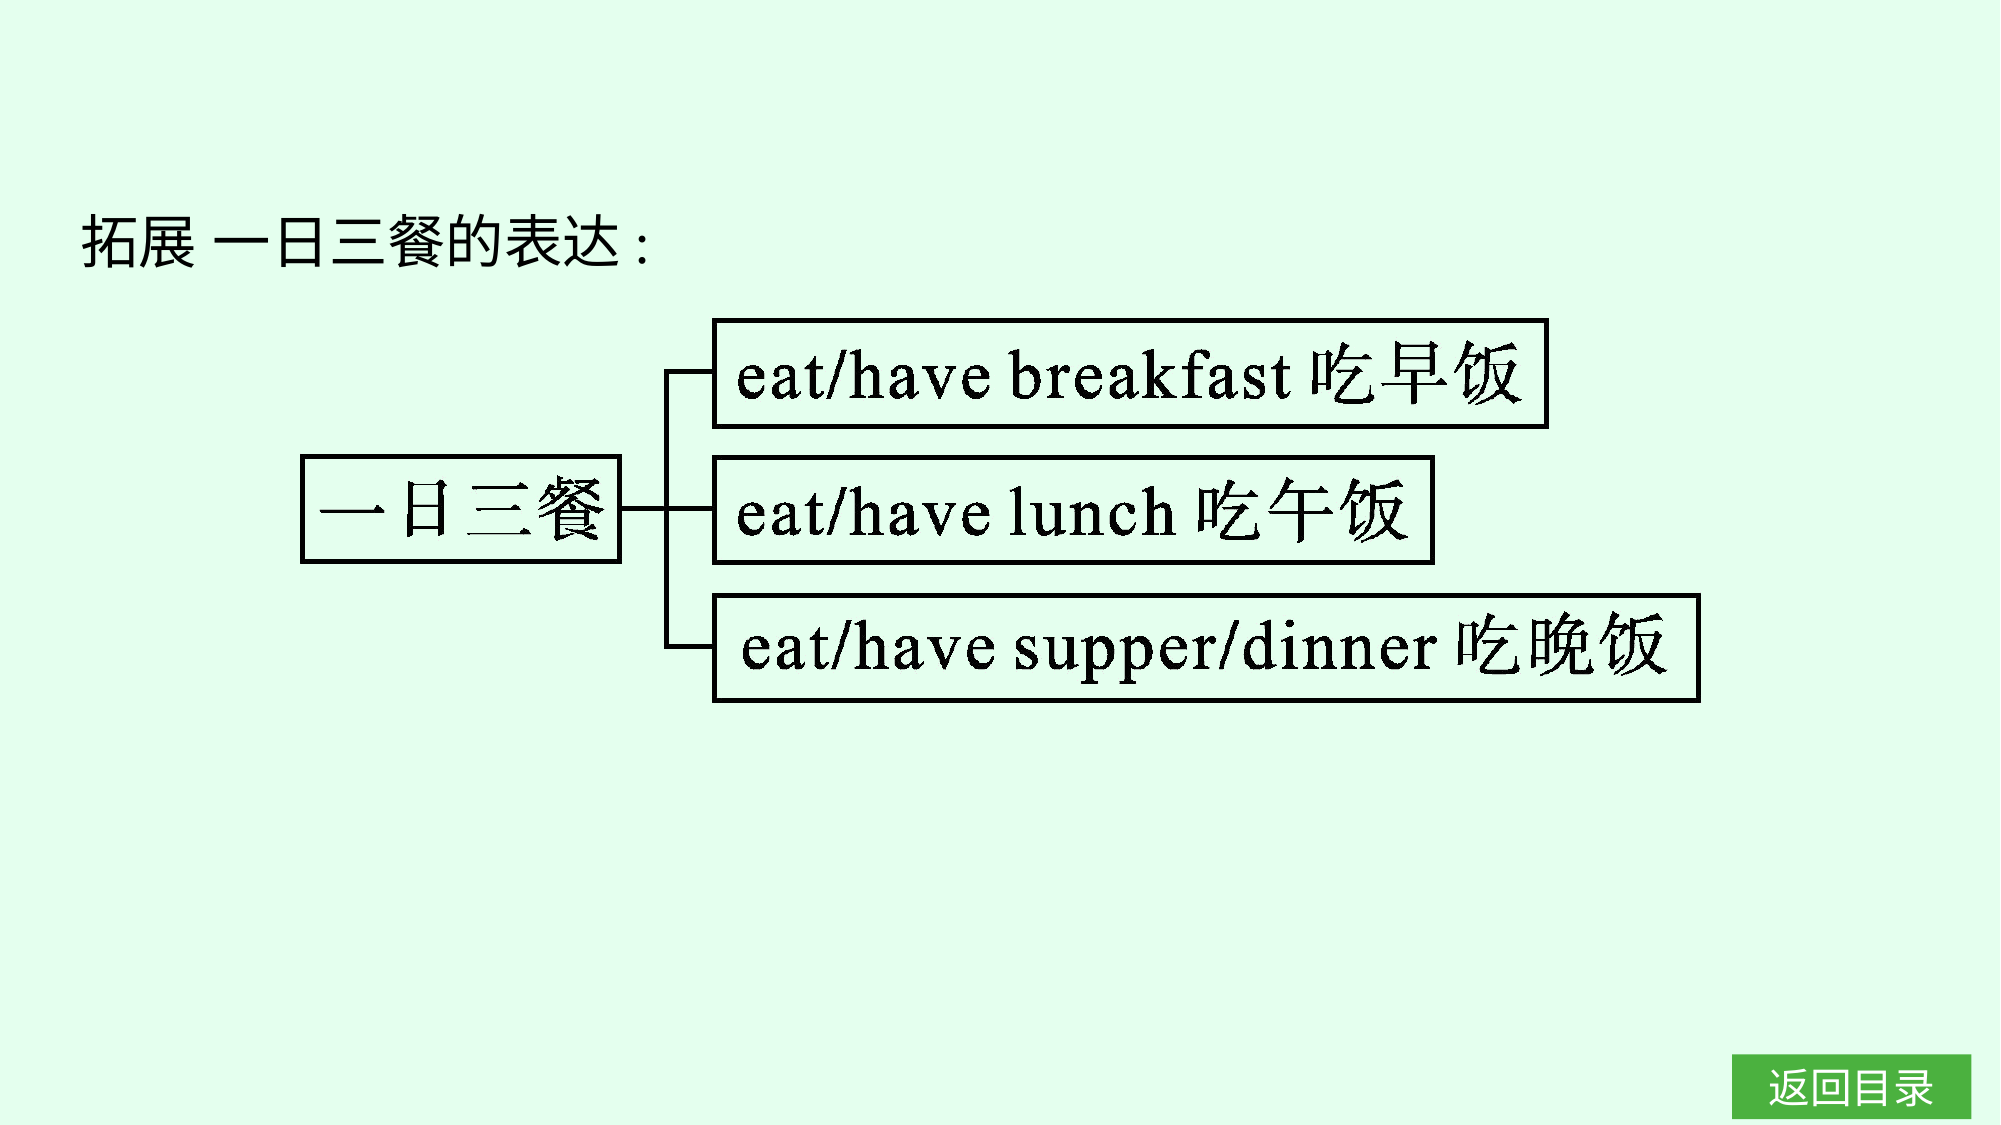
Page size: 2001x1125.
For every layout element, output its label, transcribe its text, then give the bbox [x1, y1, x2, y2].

picture [295, 315, 1705, 704]
text_box 拓展 一日三餐的表达: [65, 177, 695, 283]
